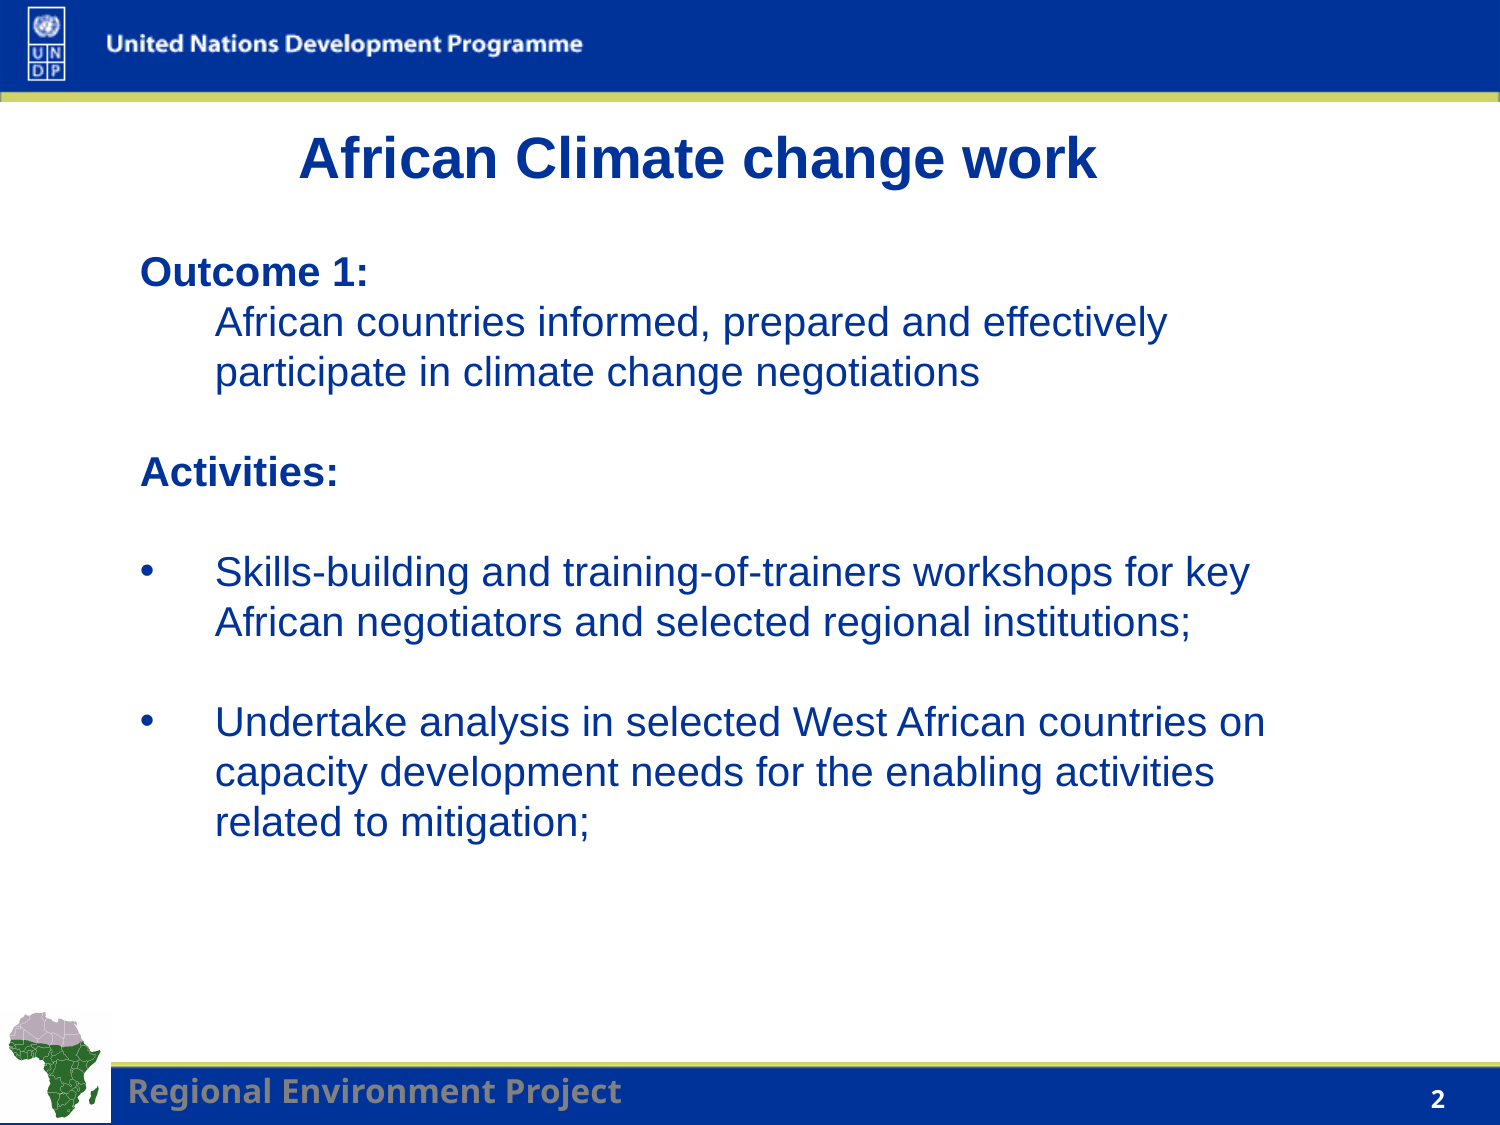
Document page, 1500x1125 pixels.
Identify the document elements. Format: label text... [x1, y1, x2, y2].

picture [0, 0, 1500, 102]
text_box African Climate change work [112, 112, 1286, 198]
text_box Regional Environment Project [115, 1062, 650, 1118]
picture [0, 1012, 1500, 1125]
text_box Outcome 1: African countries informed, prepared and effectively participate in climate change negotiations Activities: Skills-building and training-of-trainers workshops for key African negotiators and selected regional institutions; Undertake analysis in selected West African countries on capacity development needs for the enabling activities related to mitigation; [124, 237, 1338, 953]
